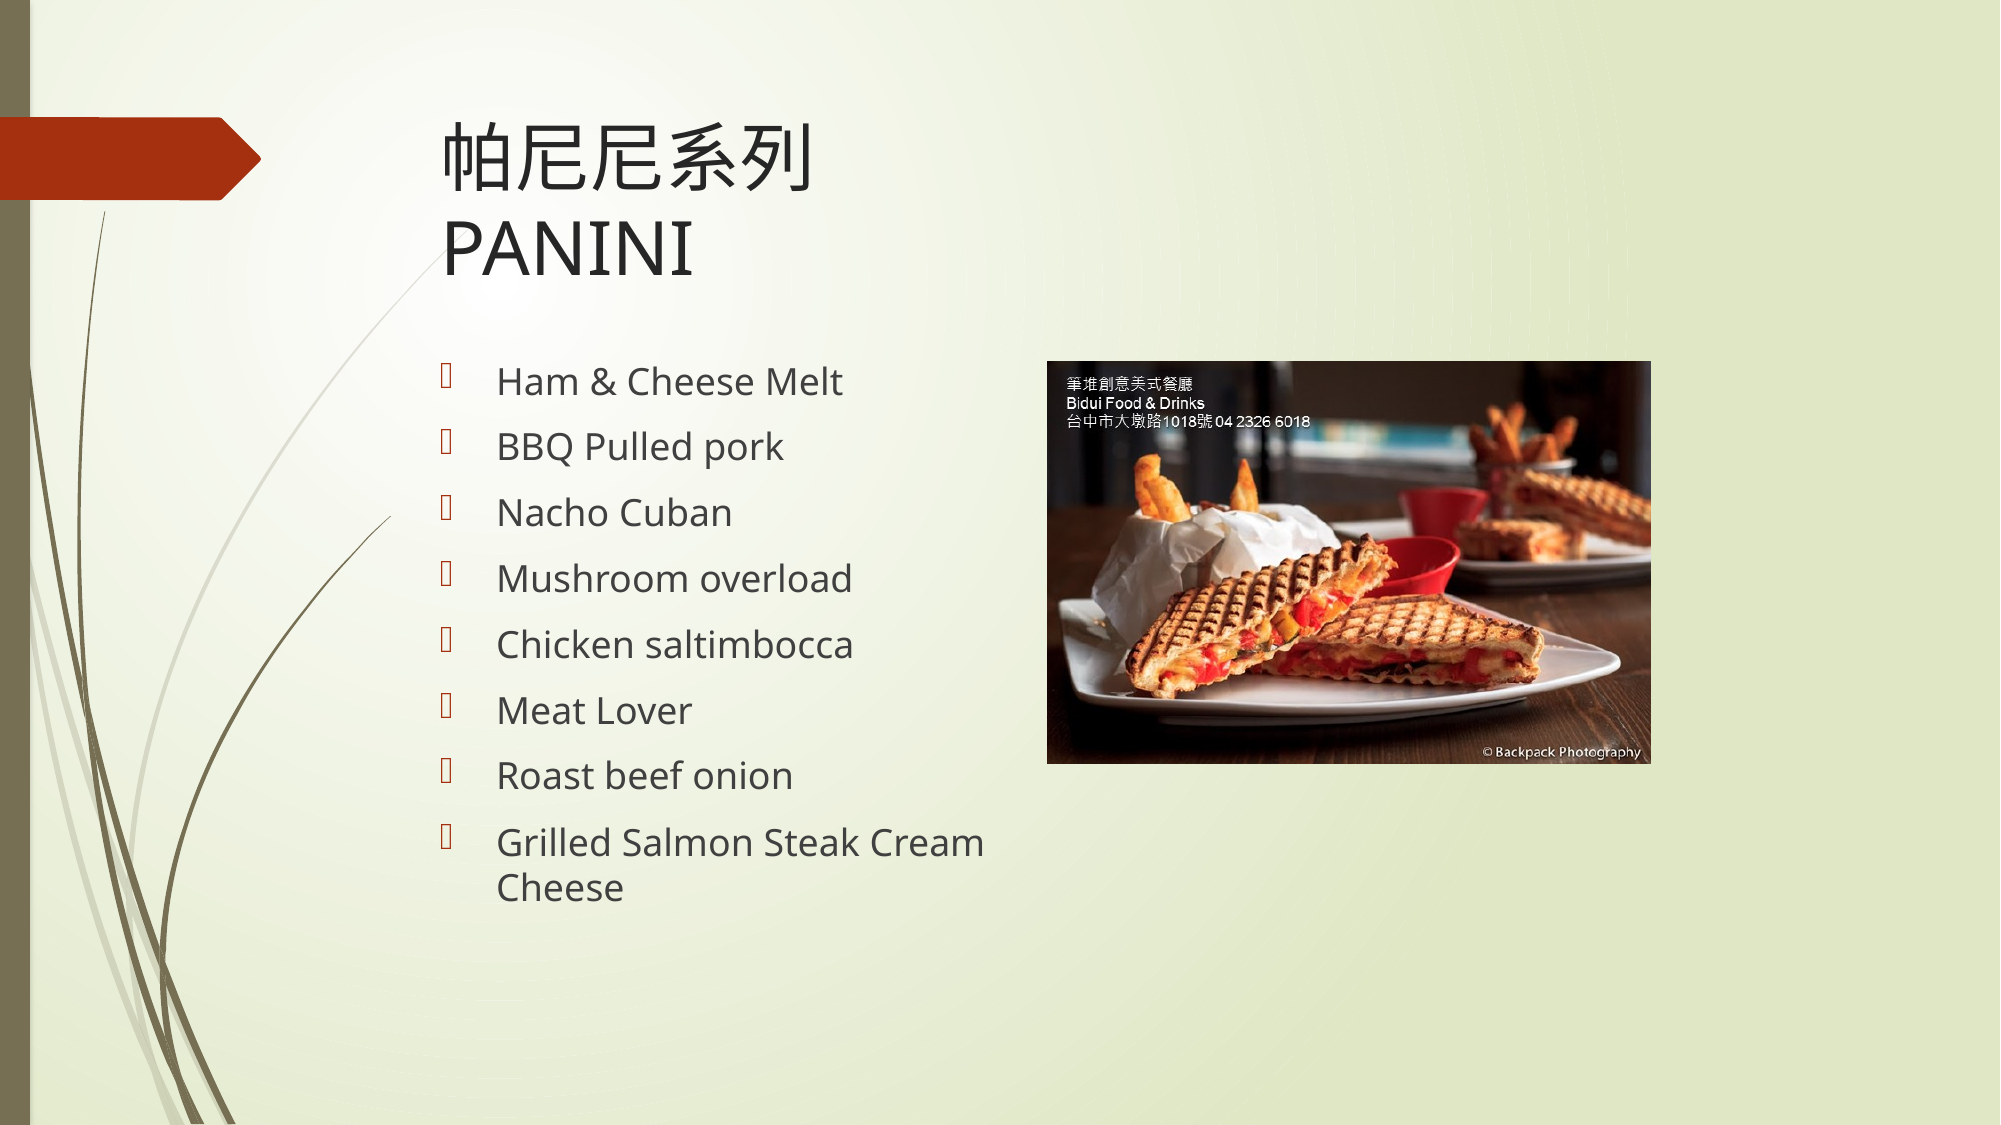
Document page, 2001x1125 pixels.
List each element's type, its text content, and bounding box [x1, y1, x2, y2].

list Ham & Cheese Melt BBQ Pulled pork Nacho Cuban Mushroom overload Chicken saltimbocca Meat Lover Roast beef onion Grilled Salmon Steak Cream Cheese [424, 350, 1133, 970]
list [1046, 361, 1651, 764]
title 帕尼尼系列 PANINI [425, 102, 1888, 313]
